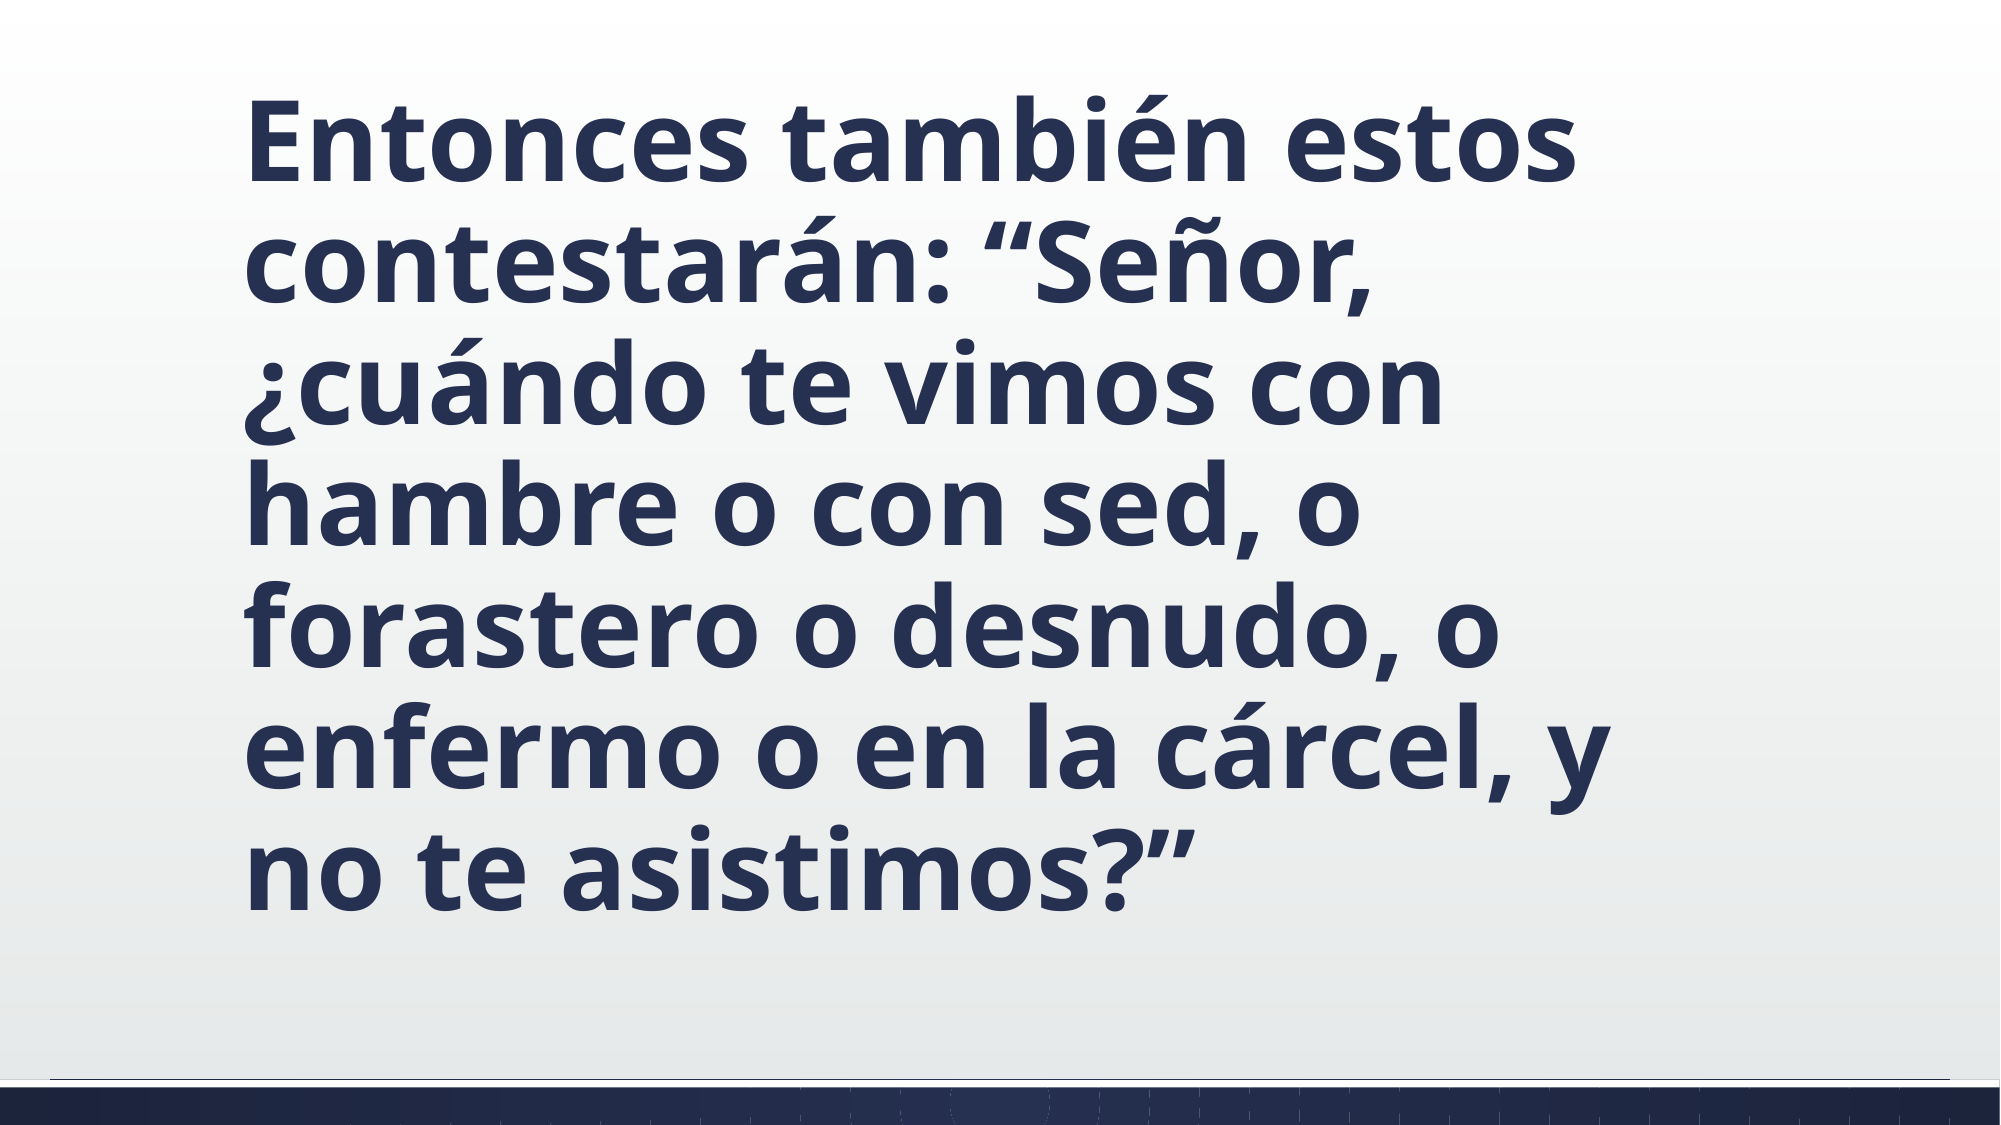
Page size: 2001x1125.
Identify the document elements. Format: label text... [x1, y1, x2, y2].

list Entonces también estos contestarán: “Señor, ¿cuándo te vimos con hambre o con sed, o forastero o desnudo, o enfermo o en la cárcel, y no te asistimos?” [219, 76, 1780, 990]
